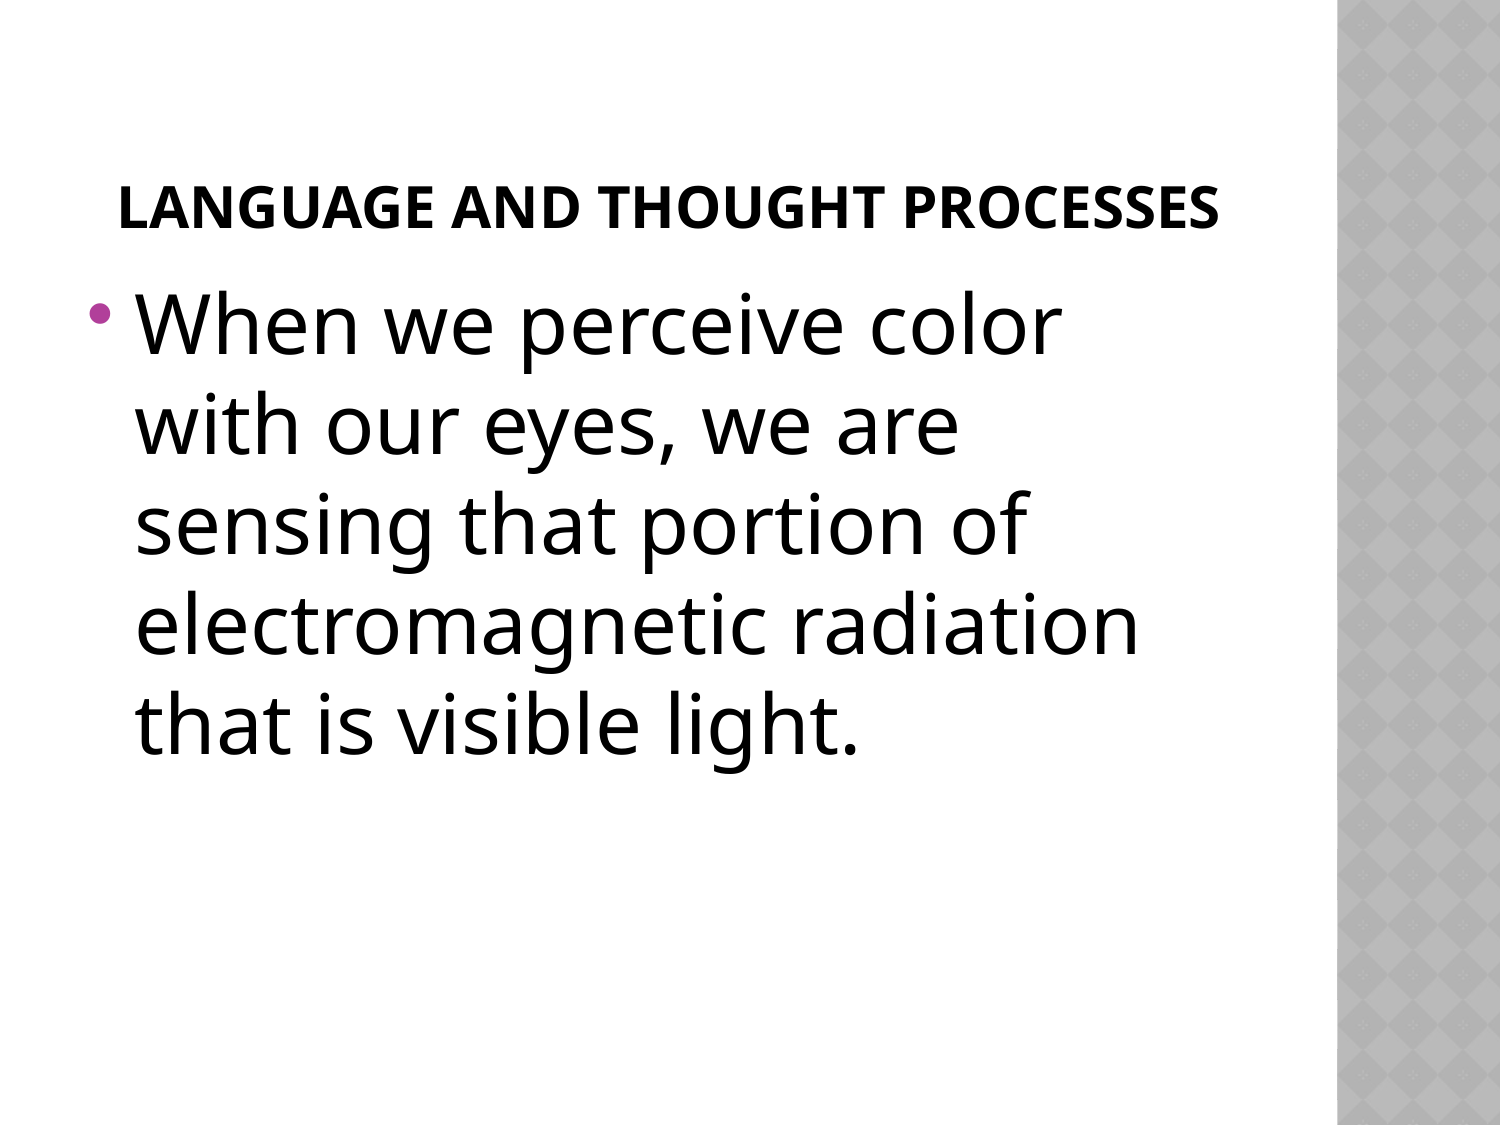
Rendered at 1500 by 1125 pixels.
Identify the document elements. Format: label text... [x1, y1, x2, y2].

title Language and thought processes [75, 52, 1263, 240]
list When we perceive color with our eyes, we are sensing that portion of electromagnetic radiation that is visible light. [75, 264, 1263, 1059]
